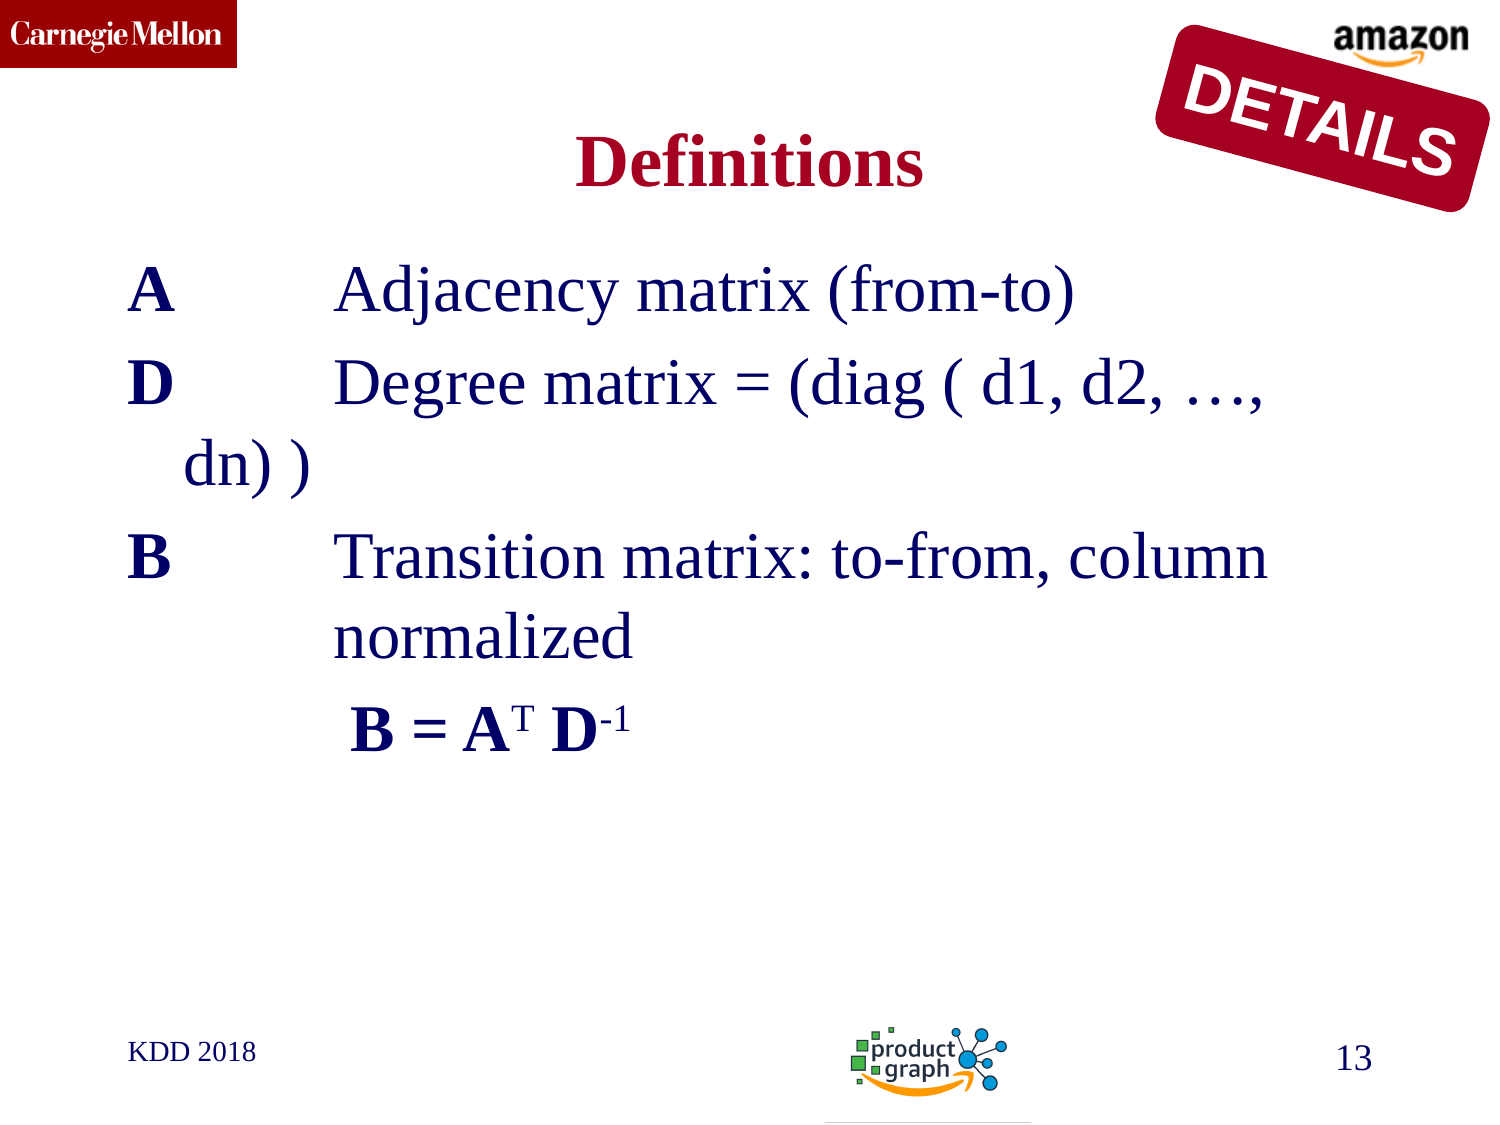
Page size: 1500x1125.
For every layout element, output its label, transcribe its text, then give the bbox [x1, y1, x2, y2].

picture [0, 0, 237, 68]
slide_number 13 [1074, 1024, 1388, 1101]
slide_number KDD 2018 [112, 1024, 426, 1101]
text_box DETAILS [1155, 24, 1490, 213]
picture [1322, 4, 1484, 88]
title Definitions [112, 99, 1388, 213]
list A Adjacency matrix (from-to) D Degree matrix = (diag ( d1, d2, …, dn) ) B Transition matrix: to-from, column normalized B = AT D-1 [112, 237, 1388, 1001]
